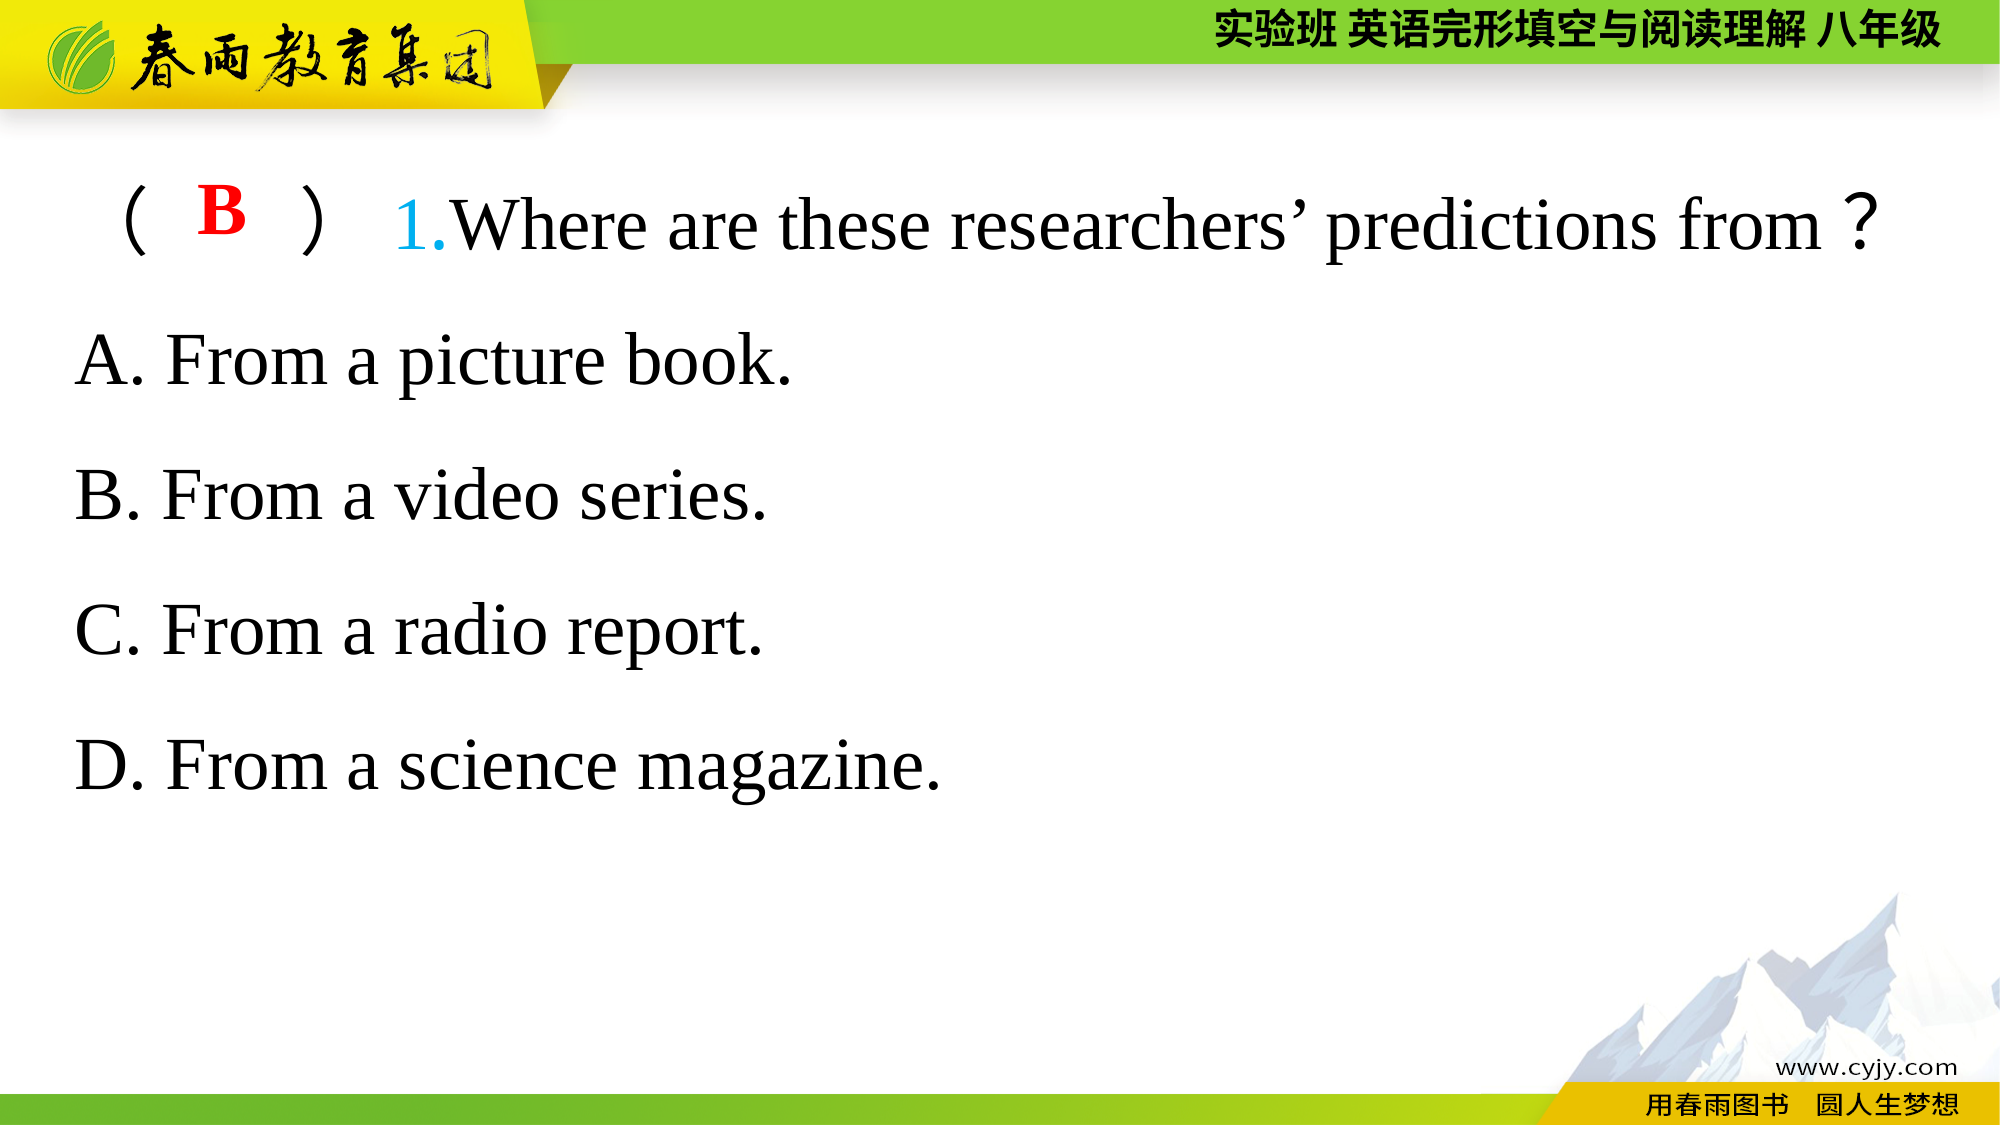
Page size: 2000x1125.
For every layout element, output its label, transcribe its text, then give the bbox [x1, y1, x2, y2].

text_box B [182, 151, 263, 257]
list （ ）1.Where are these researchers’ predictions from？ A. From a picture book. B. From a video series. C. From a radio report. D. From a science magazine. [59, 122, 1944, 820]
picture [0, 0, 2000, 1125]
